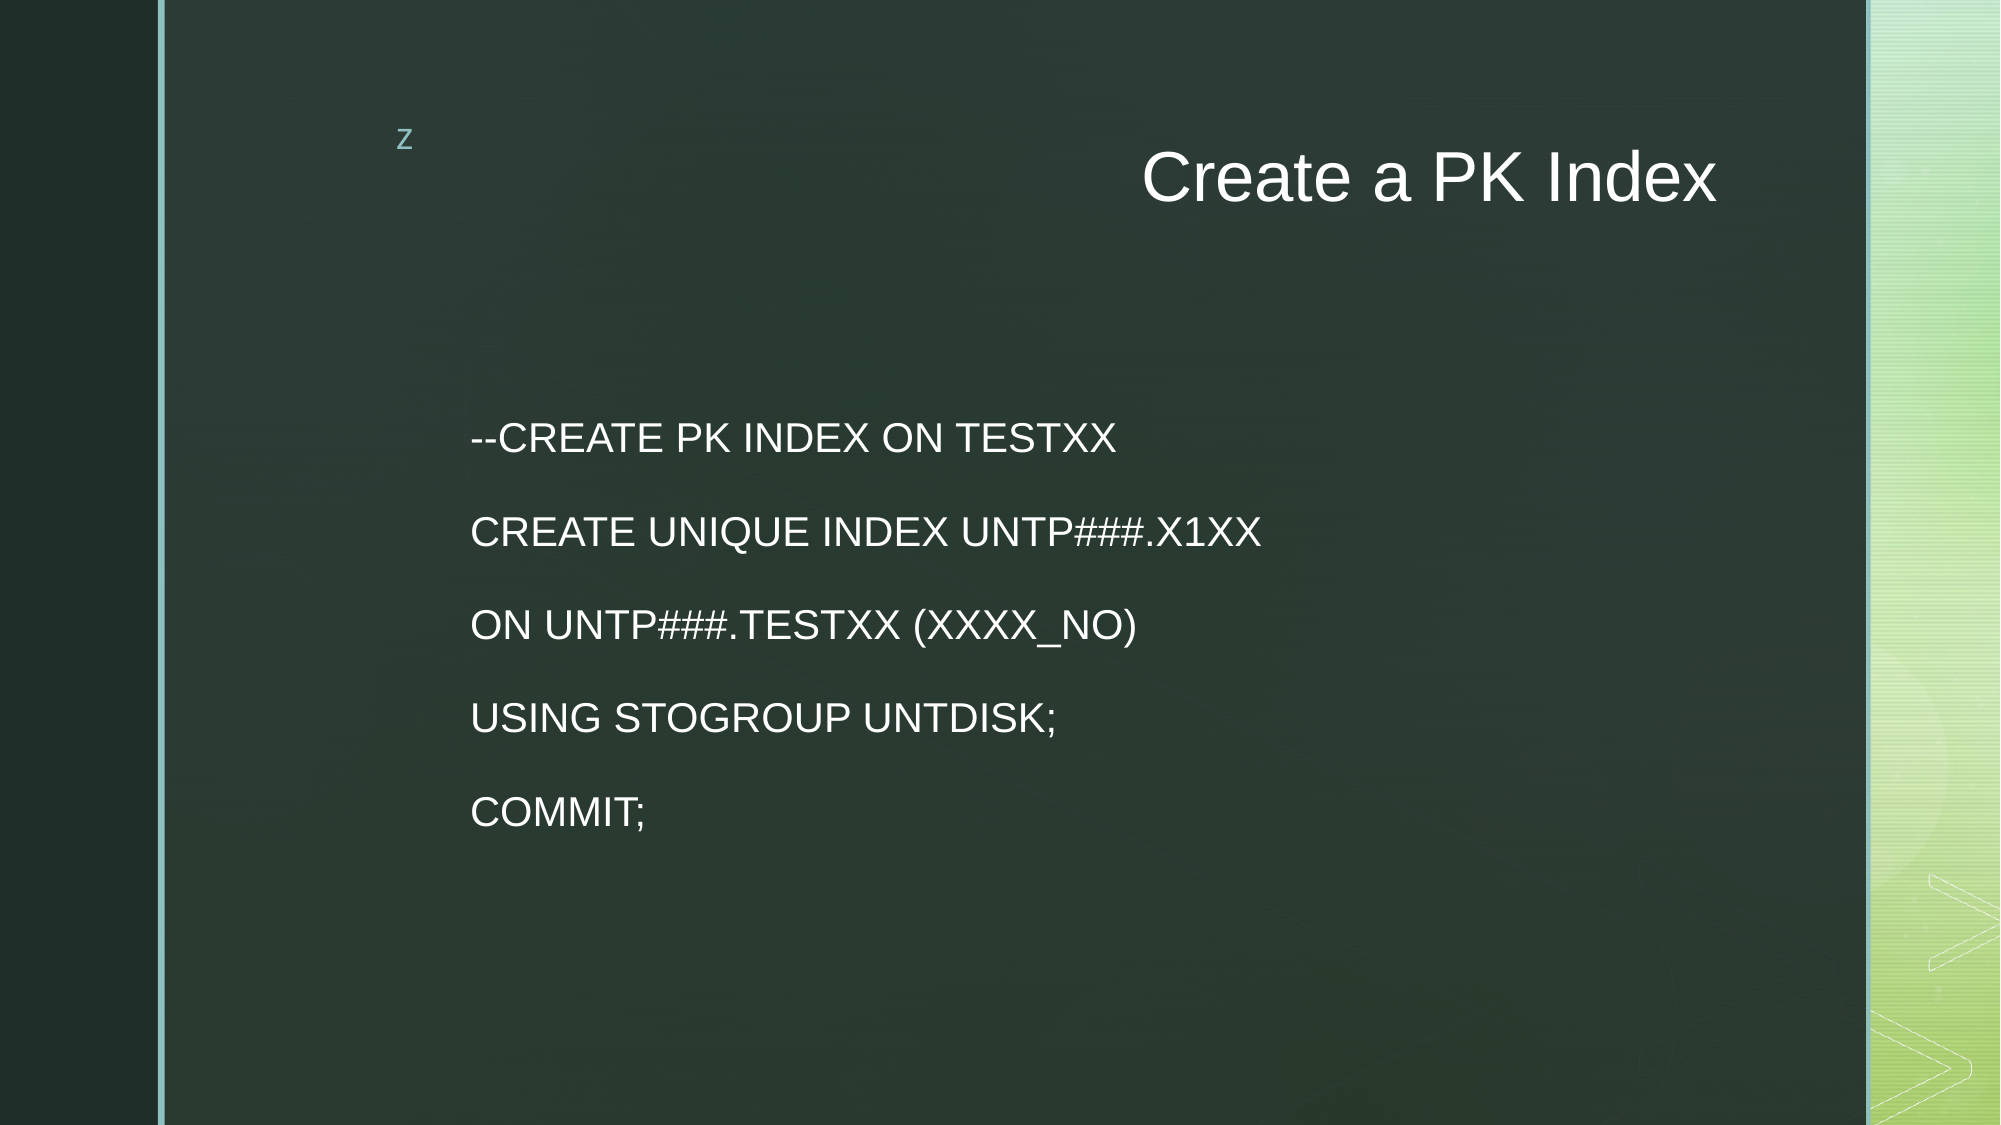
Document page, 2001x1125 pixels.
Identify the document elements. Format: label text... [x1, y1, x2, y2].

title Create a PK Index [428, 132, 1734, 310]
list --CREATE PK INDEX ON TESTXX CREATE UNIQUE INDEX UNTP###.X1XX ON UNTP###.TESTXX (XXXX_NO) USING STOGROUP UNTDISK; COMMIT; [454, 336, 1734, 993]
picture [1871, 0, 2001, 1125]
